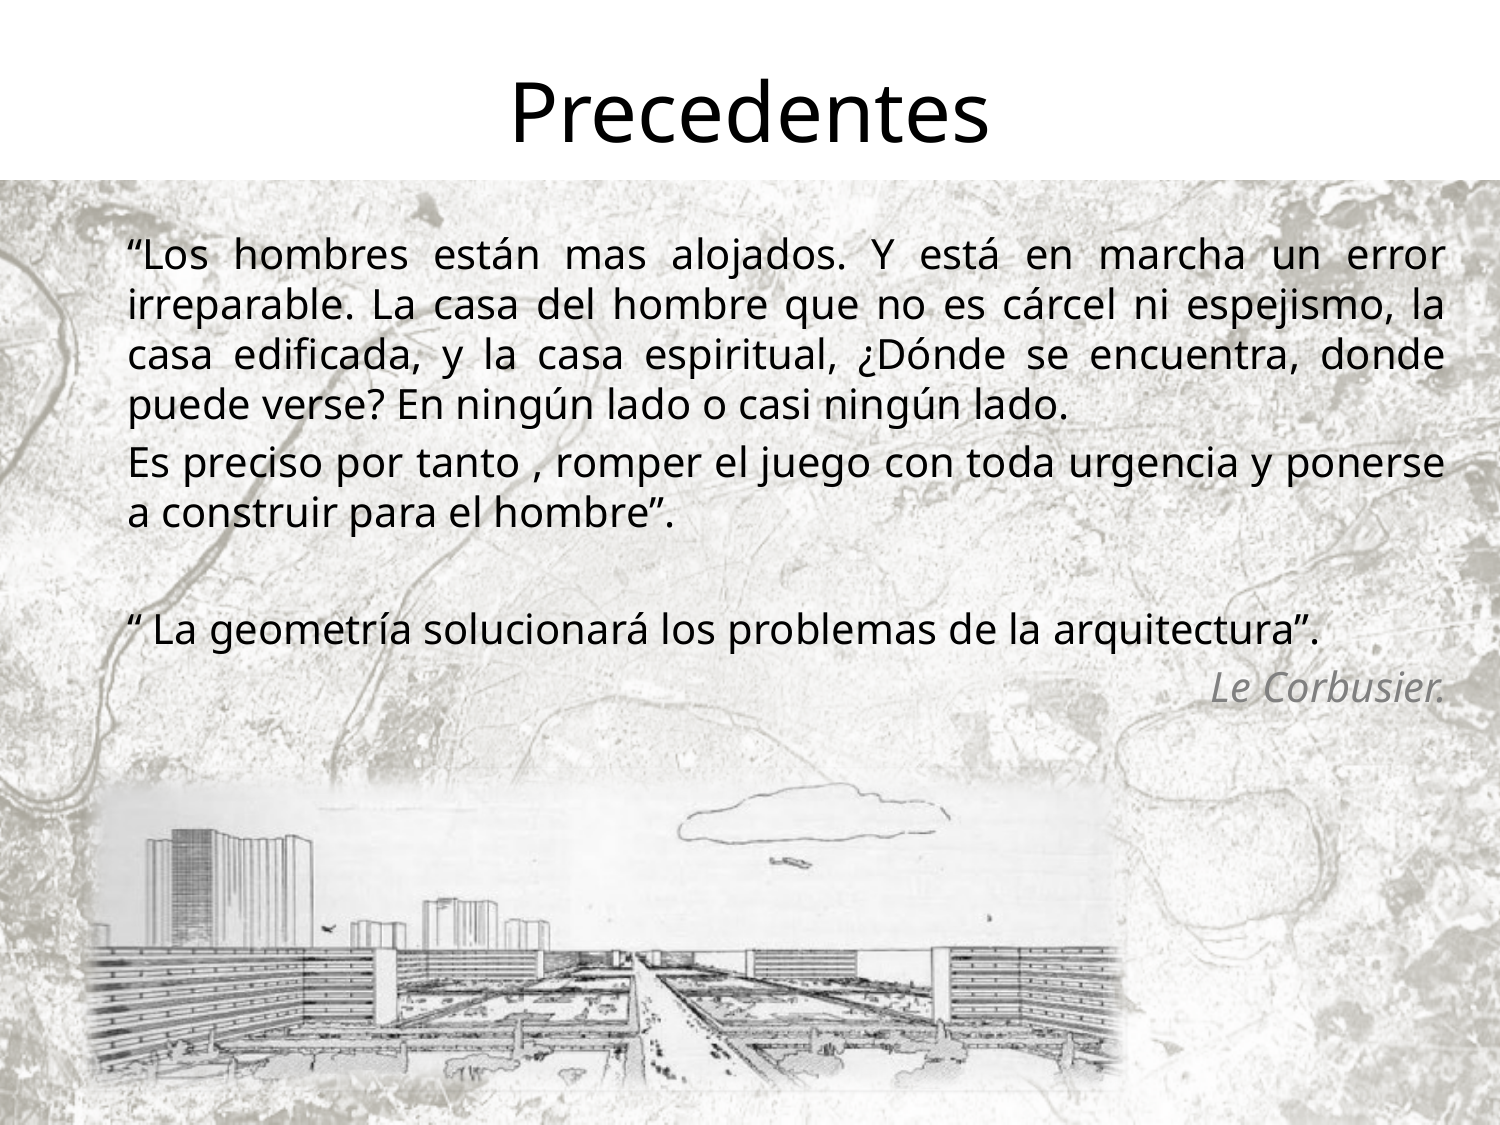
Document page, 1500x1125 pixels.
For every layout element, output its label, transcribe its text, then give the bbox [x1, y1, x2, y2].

picture [0, 180, 1500, 1125]
title Precedentes [75, 45, 1425, 173]
